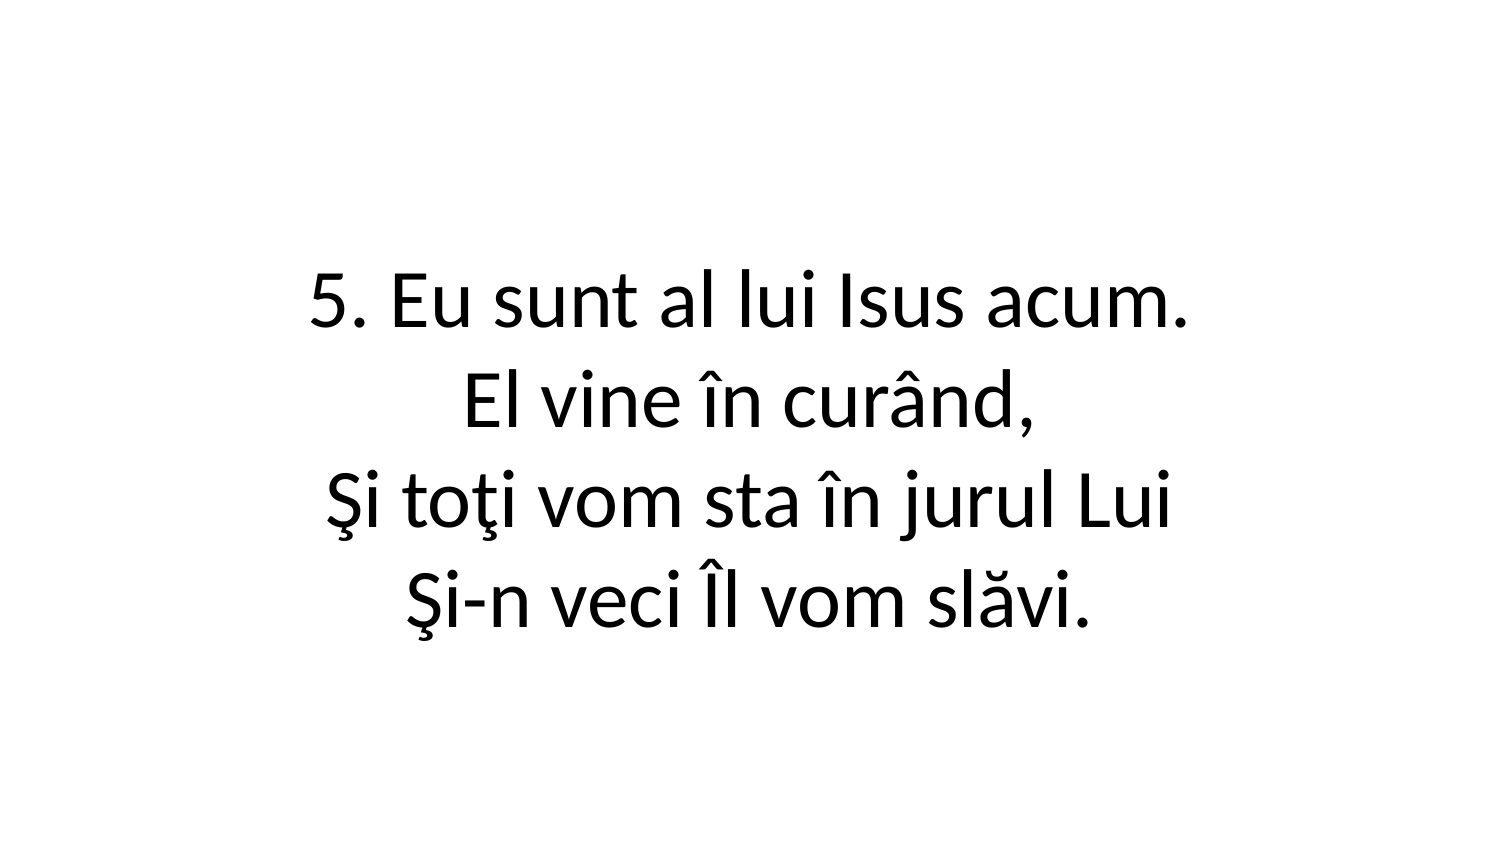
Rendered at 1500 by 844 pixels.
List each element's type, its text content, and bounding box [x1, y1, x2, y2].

text_box 5. Eu sunt al lui Isus acum. El vine în curând, Şi toţi vom sta în jurul Lui Şi-n veci Îl vom slăvi. [292, 192, 1208, 652]
